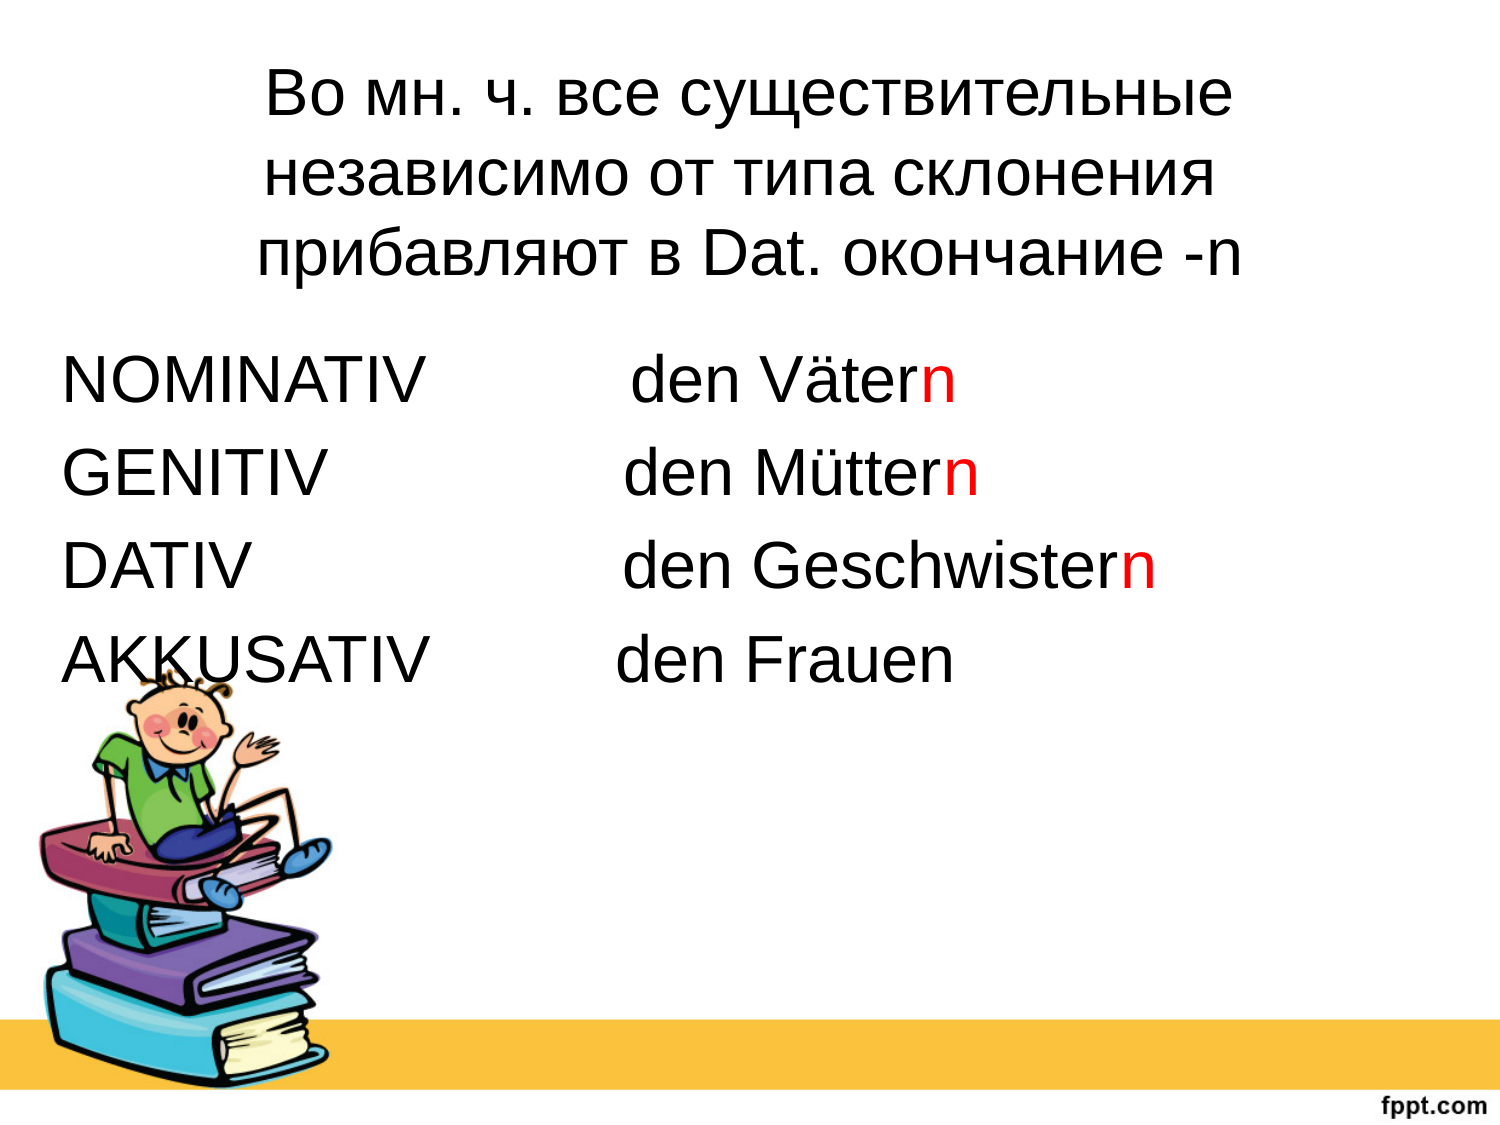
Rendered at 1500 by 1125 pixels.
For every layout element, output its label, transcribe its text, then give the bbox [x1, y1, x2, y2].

list NOMINATIV den Vätern GENITIV den Müttern DATIV den Geschwistern AKKUSATIV den Frauen [46, 327, 1398, 680]
picture [0, 0, 1500, 1125]
title Во мн. ч. все существительные независимо от типа склонения прибавляют в Dat. окончание -n [74, 44, 1426, 294]
